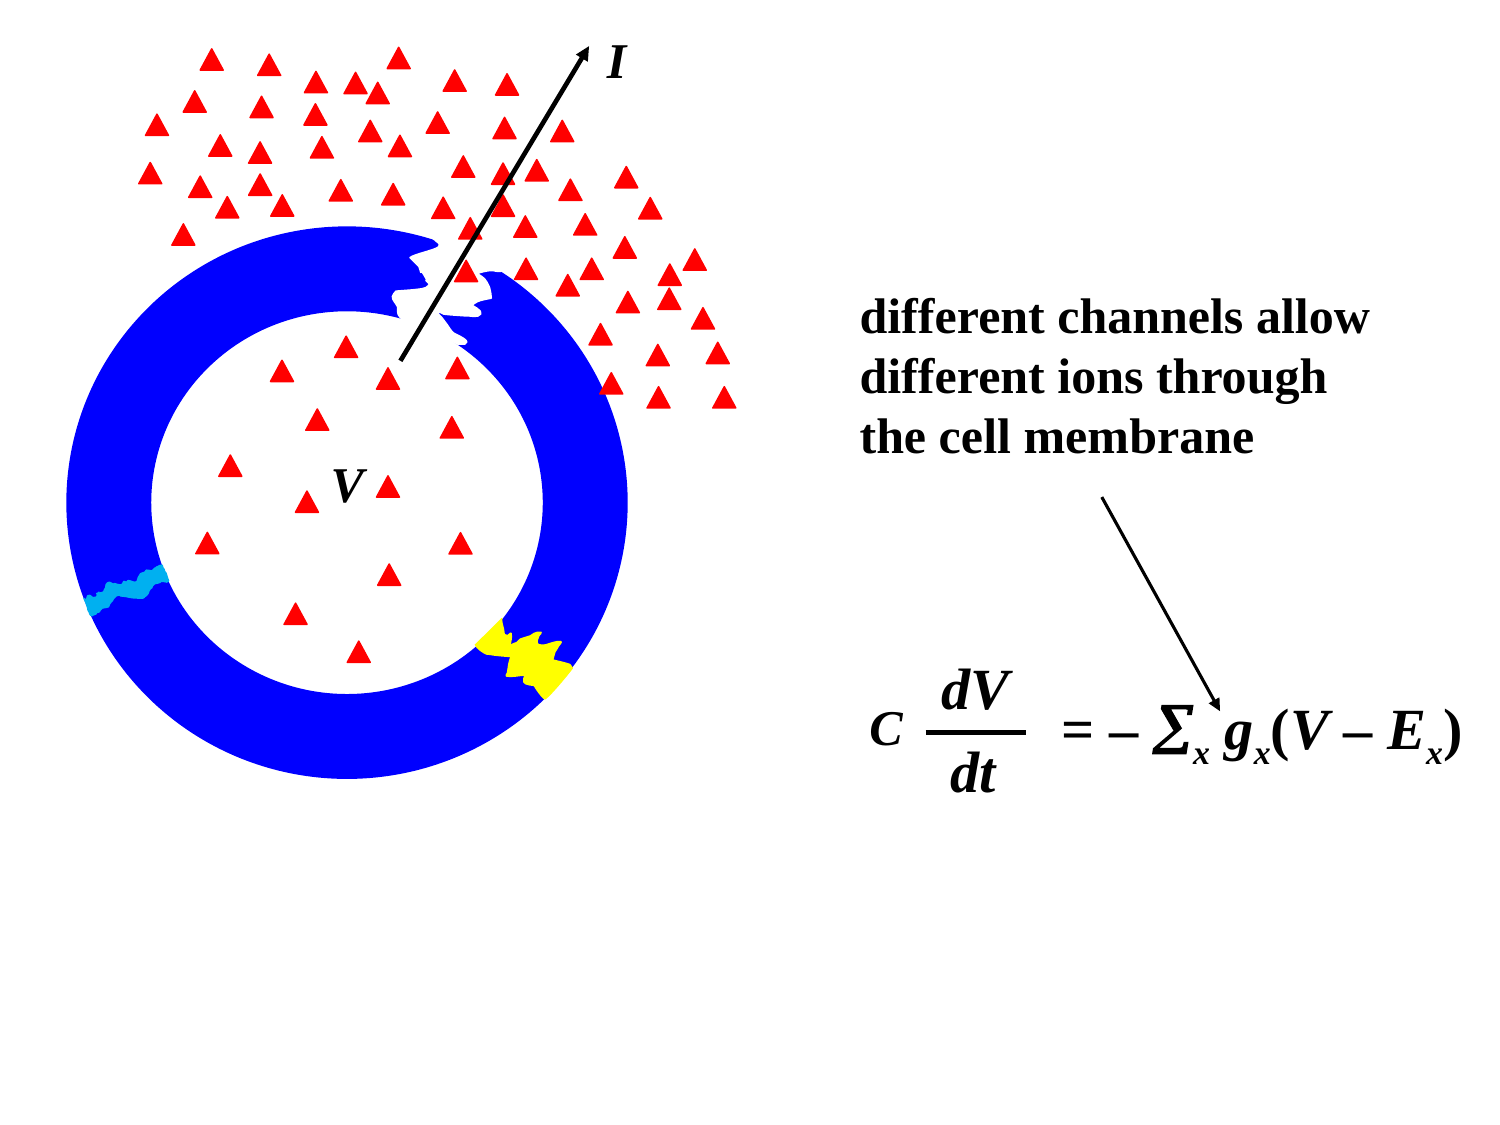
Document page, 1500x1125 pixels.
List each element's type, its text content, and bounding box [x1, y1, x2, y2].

text_box = – x gx(V – Ex) [1046, 683, 1478, 779]
text_box [706, 342, 730, 364]
text_box [218, 455, 242, 477]
text_box I [592, 21, 642, 97]
text_box [305, 409, 329, 431]
text_box [303, 103, 327, 126]
text_box [377, 564, 401, 586]
text_box [366, 82, 390, 104]
text_box [594, 323, 612, 345]
text_box [108, 268, 586, 737]
text_box [183, 90, 207, 113]
text_box [379, 475, 400, 498]
text_box dt [935, 726, 1011, 731]
text_box [270, 360, 294, 382]
text_box [208, 134, 232, 157]
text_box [400, 45, 590, 362]
text_box [248, 141, 272, 164]
text_box [388, 144, 395, 157]
text_box dt [935, 740, 1011, 811]
text_box [647, 386, 671, 408]
text_box [344, 72, 368, 94]
text_box [215, 196, 239, 218]
text_box [200, 48, 224, 71]
text_box different channels allow different ions through the cell membrane [844, 276, 1388, 471]
text_box [171, 223, 195, 246]
text_box [616, 291, 640, 313]
text_box [599, 372, 623, 394]
text_box V [315, 445, 379, 520]
text_box [638, 197, 662, 219]
text_box [295, 491, 315, 513]
text_box [657, 288, 681, 310]
text_box [270, 194, 294, 217]
text_box [138, 162, 162, 184]
text_box [304, 71, 328, 93]
text_box [310, 136, 334, 158]
text_box [594, 262, 604, 280]
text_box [1101, 496, 1221, 712]
text_box [445, 369, 469, 379]
text_box [475, 618, 573, 699]
text_box [683, 248, 707, 271]
text_box [658, 264, 682, 286]
text_box [613, 236, 637, 259]
text_box [334, 336, 358, 358]
text_box [195, 532, 219, 554]
text_box [257, 54, 281, 76]
text_box dV [926, 643, 1024, 729]
text_box [449, 532, 472, 554]
text_box [284, 603, 308, 625]
text_box [691, 307, 715, 329]
text_box [84, 565, 169, 616]
text_box [145, 114, 169, 136]
text_box [440, 416, 464, 438]
text_box [250, 96, 274, 118]
text_box [376, 367, 400, 390]
text_box [712, 386, 736, 408]
text_box [614, 166, 638, 188]
text_box C [854, 688, 918, 764]
text_box [188, 176, 212, 198]
text_box [387, 54, 395, 69]
text_box [358, 120, 382, 142]
text_box [347, 641, 371, 663]
text_box [381, 183, 395, 205]
text_box [329, 179, 353, 201]
text_box [248, 174, 272, 196]
text_box [646, 344, 670, 366]
